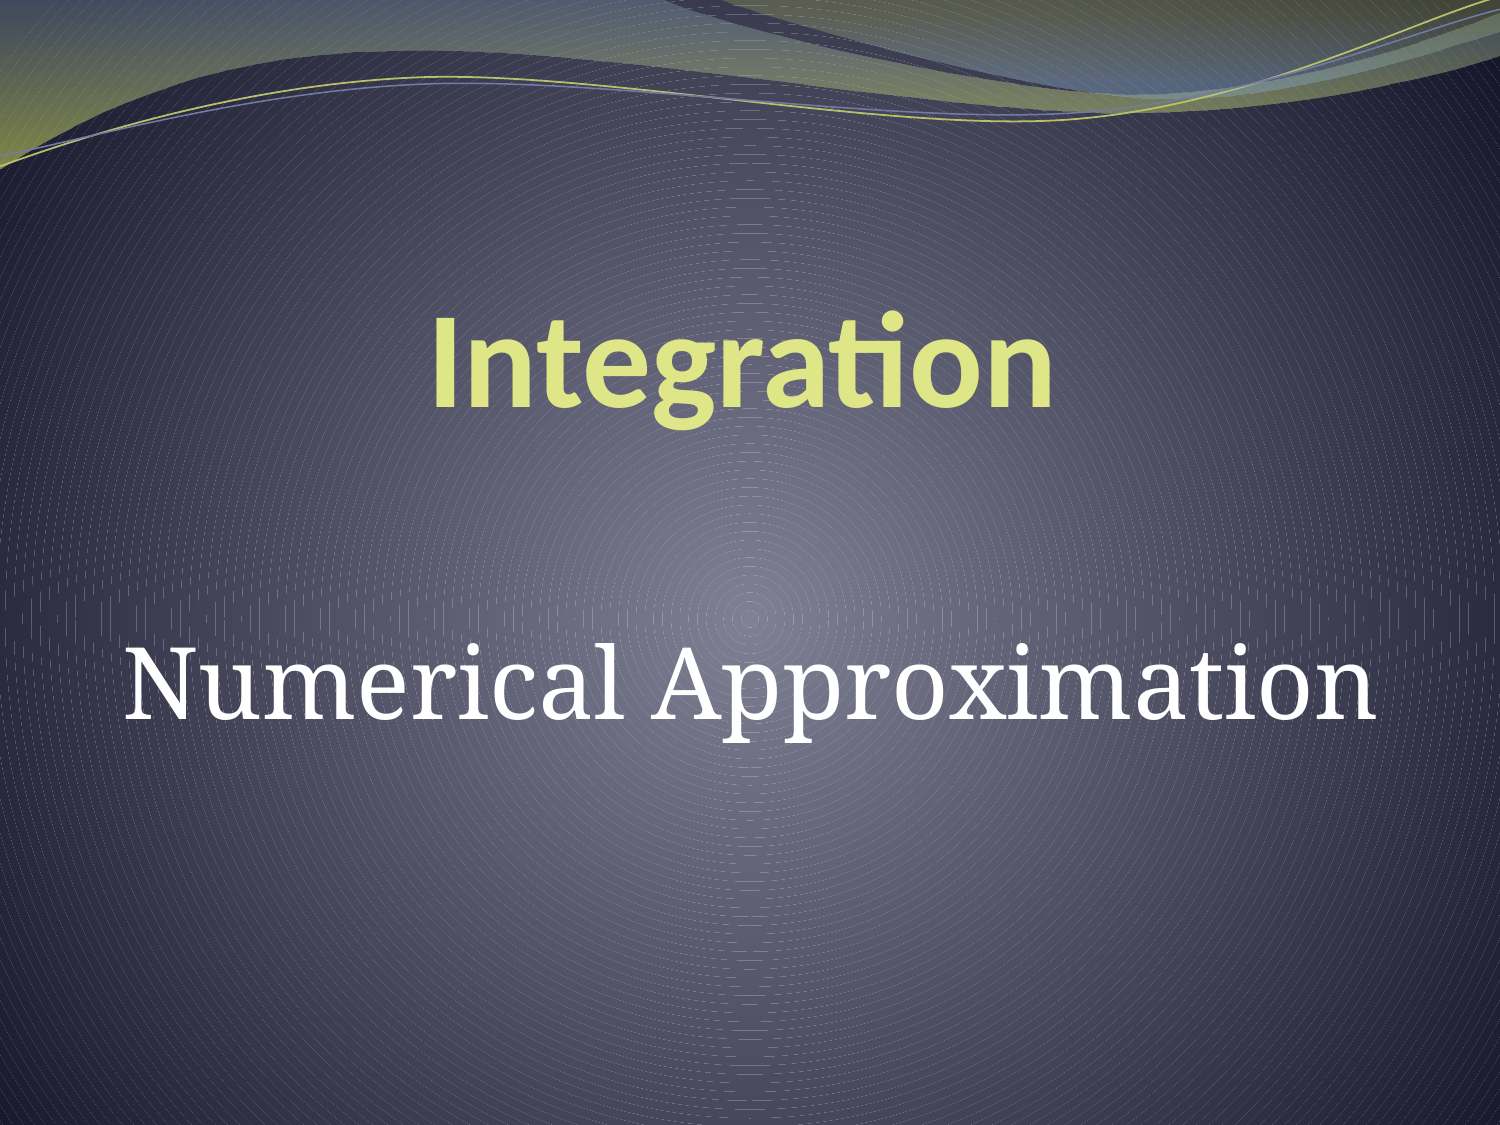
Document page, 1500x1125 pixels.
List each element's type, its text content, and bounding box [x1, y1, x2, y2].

title Integration [99, 187, 1388, 575]
subtitle Numerical Approximation [112, 612, 1401, 950]
